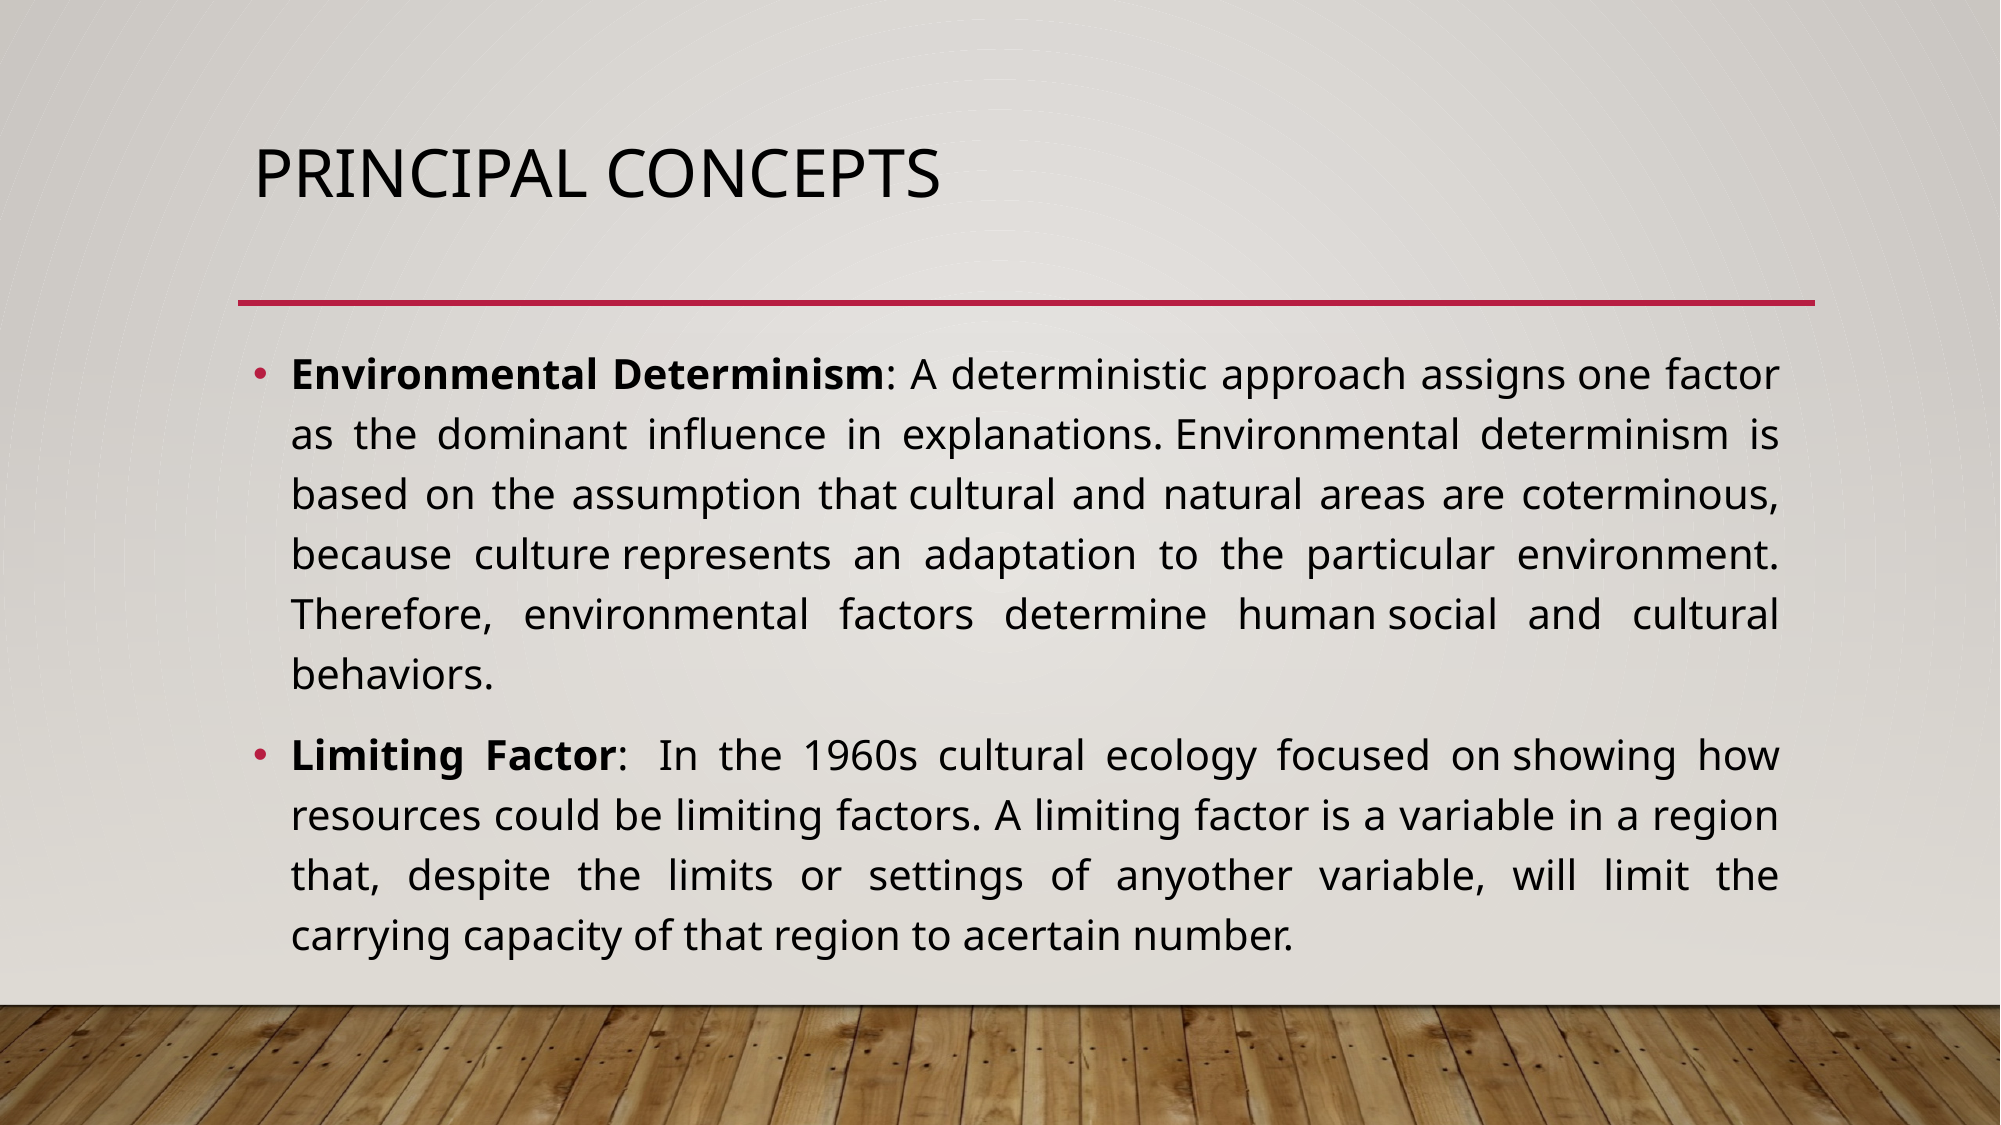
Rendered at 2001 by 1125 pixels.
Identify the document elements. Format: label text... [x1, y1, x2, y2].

list Environmental Determinism: A deterministic approach assigns one factor as the dominant influence in explanations. Environmental determinism is based on the assumption that cultural and natural areas are coterminous, because culture represents an adaptation to the particular environment. Therefore, environmental factors determine human social and cultural behaviors. Limiting Factor: In the 1960s cultural ecology focused on showing how resources could be limiting factors. A limiting factor is a variable in a region that, despite the limits or settings of anyother variable, will limit the carrying capacity of that region to acertain number. [238, 330, 1796, 993]
picture [0, 1005, 2000, 1125]
title PRINCIPAL CONCEPTS [238, 131, 1814, 305]
